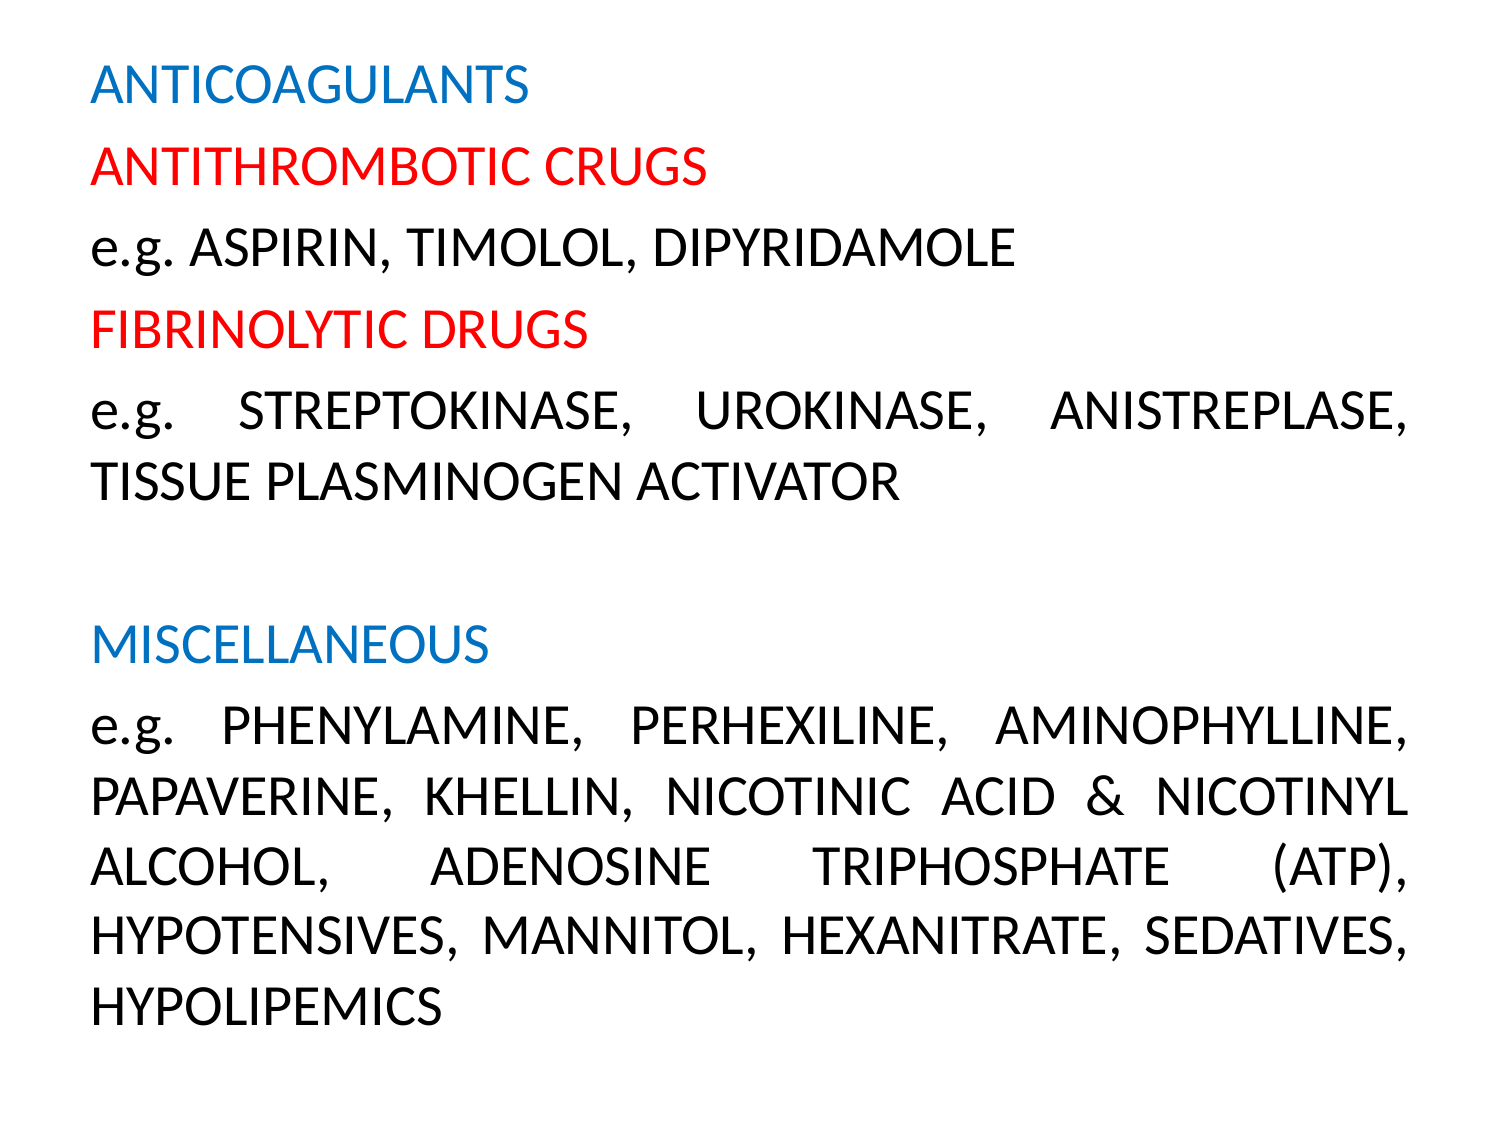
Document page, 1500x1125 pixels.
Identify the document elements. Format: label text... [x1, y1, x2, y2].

list ANTICOAGULANTS ANTITHROMBOTIC CRUGS e.g. ASPIRIN, TIMOLOL, DIPYRIDAMOLE FIBRINOLYTIC DRUGS e.g. STREPTOKINASE, UROKINASE, ANISTREPLASE, TISSUE PLASMINOGEN ACTIVATOR MISCELLANEOUS e.g. PHENYLAMINE, PERHEXILINE, AMINOPHYLLINE, PAPAVERINE, KHELLIN, NICOTINIC ACID & NICOTINYL ALCOHOL, ADENOSINE TRIPHOSPHATE (ATP), HYPOTENSIVES, MANNITOL, HEXANITRATE, SEDATIVES, HYPOLIPEMICS [75, 37, 1425, 1050]
